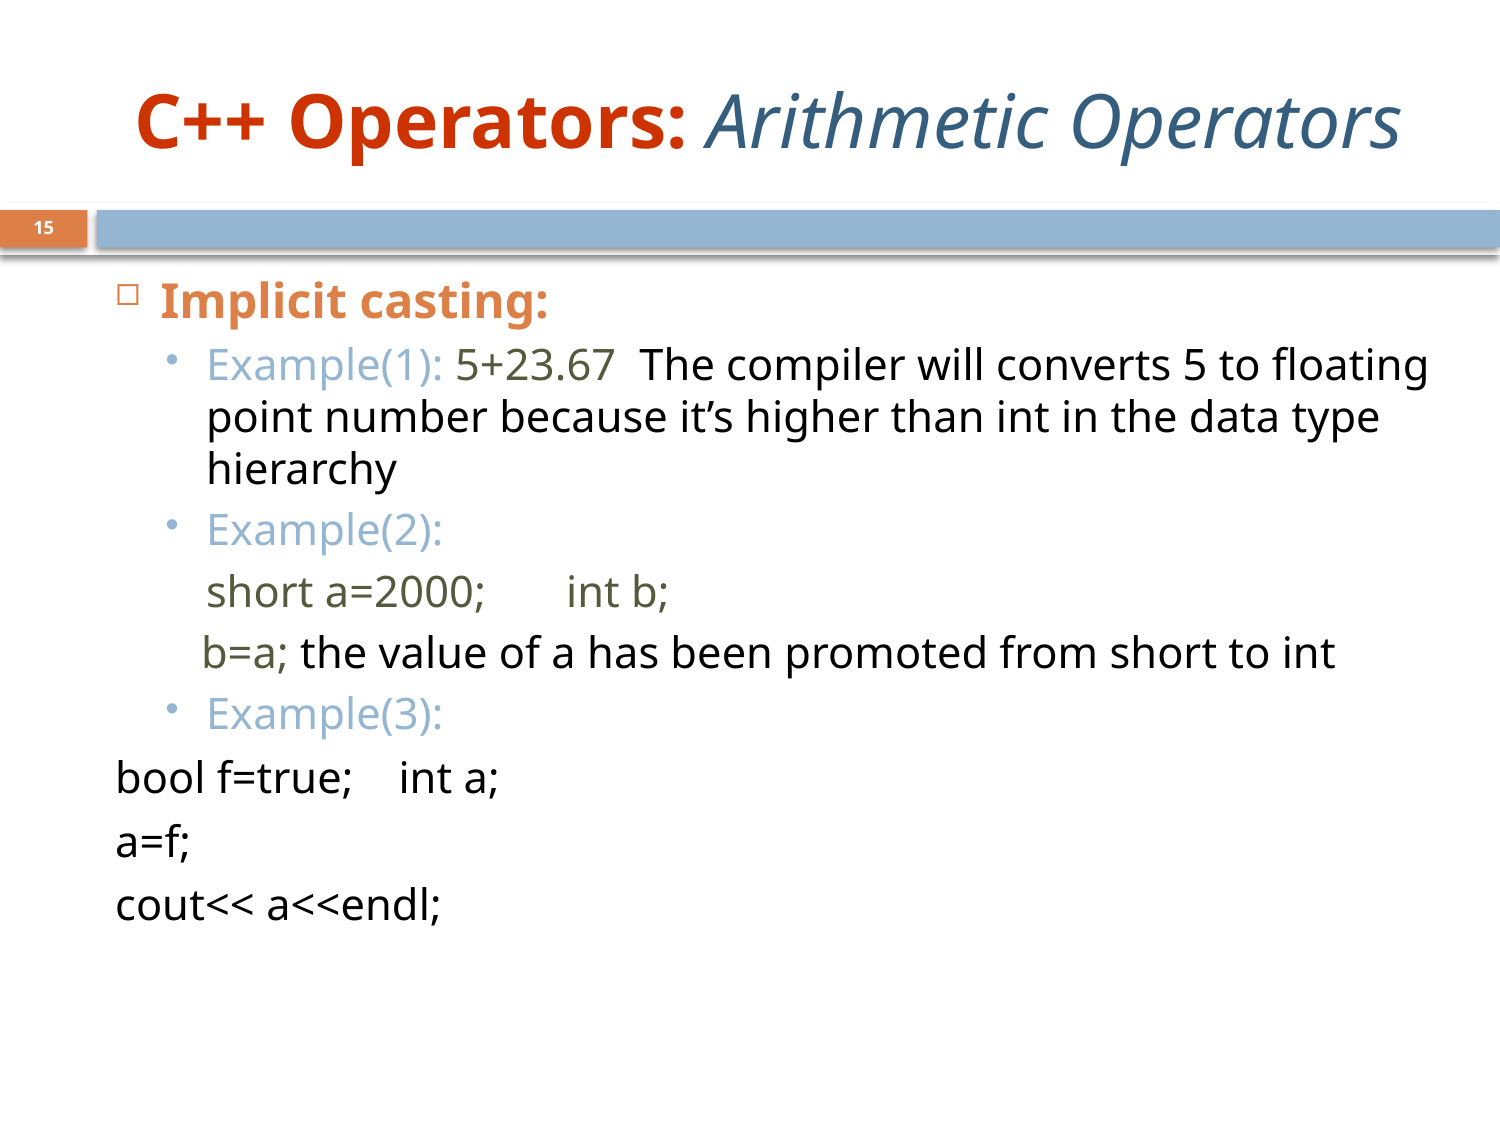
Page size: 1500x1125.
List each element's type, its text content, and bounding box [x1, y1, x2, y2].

slide_number 15 [0, 208, 88, 249]
list Implicit casting: Example(1): 5+23.67 The compiler will converts 5 to floating point number because it’s higher than int in the data type hierarchy Example(2): short a=2000; int b; b=a; the value of a has been promoted from short to int Example(3): bool f=true; int a; a=f; cout<< a<<endl; [100, 262, 1500, 1005]
title C++ Operators: Arithmetic Operators [99, 37, 1438, 200]
